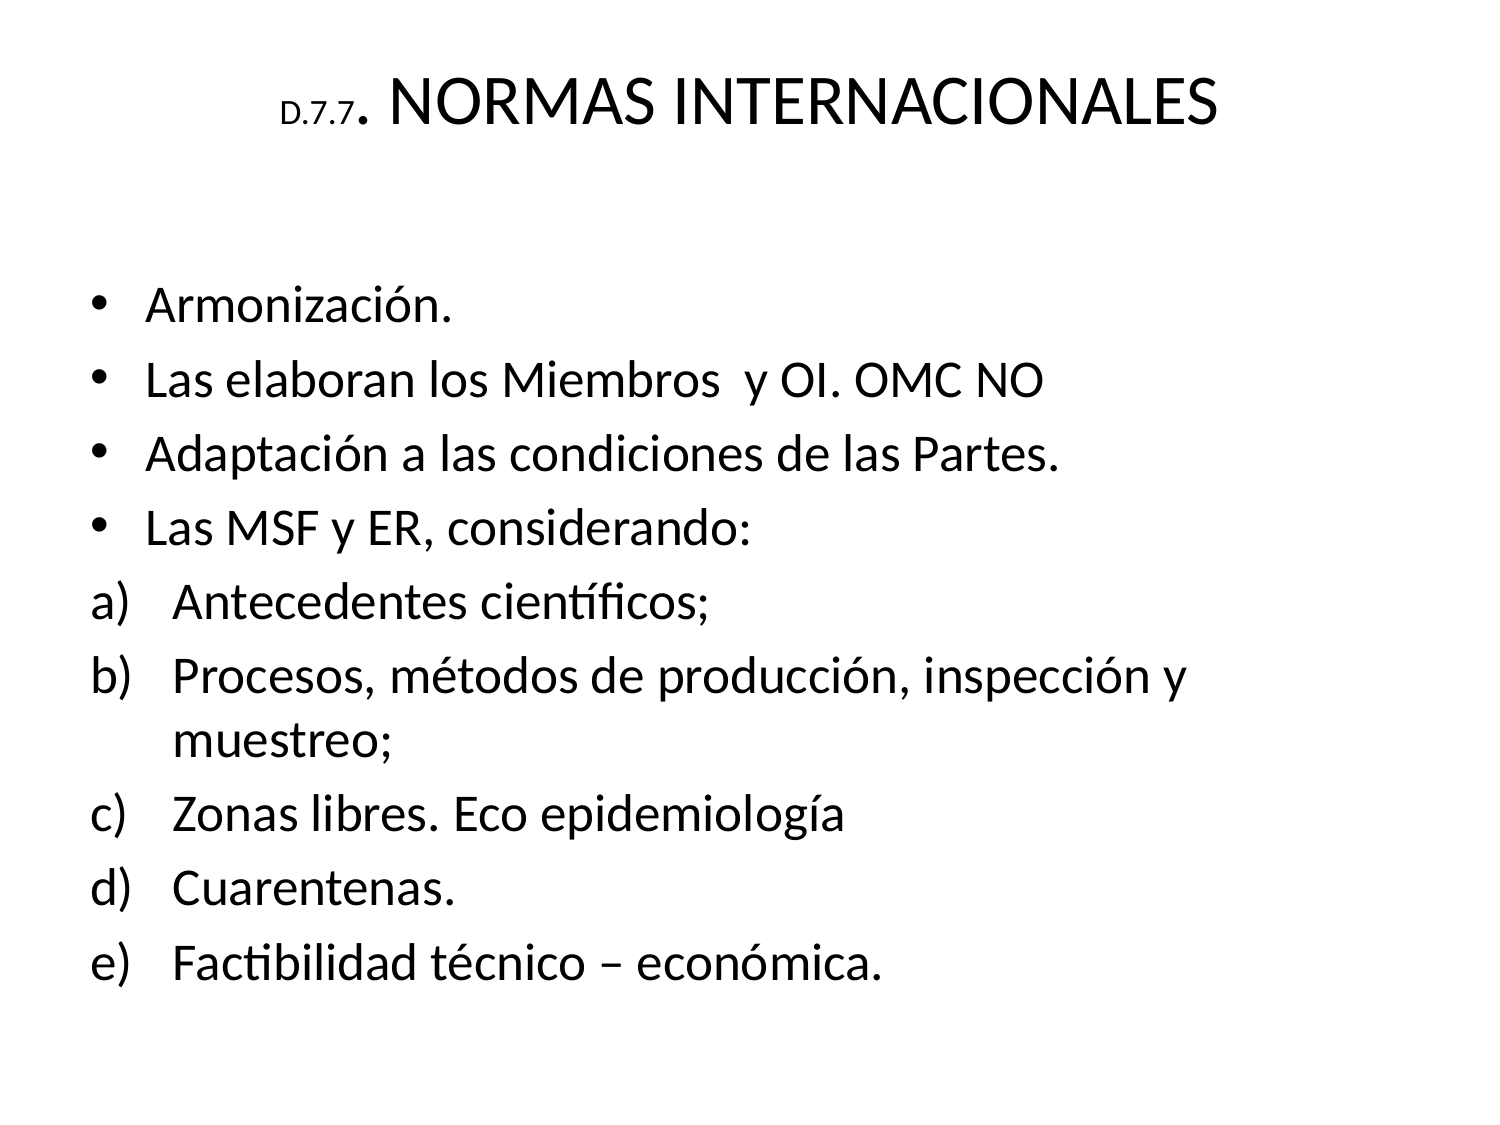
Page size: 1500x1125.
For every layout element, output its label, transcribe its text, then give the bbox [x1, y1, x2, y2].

title D.7.7. NORMAS INTERNACIONALES [75, 45, 1425, 233]
list Armonización. Las elaboran los Miembros y OI. OMC NO Adaptación a las condiciones de las Partes. Las MSF y ER, considerando: Antecedentes científicos; Procesos, métodos de producción, inspección y muestreo; Zonas libres. Eco epidemiología Cuarentenas. Factibilidad técnico – económica. [75, 262, 1425, 1005]
